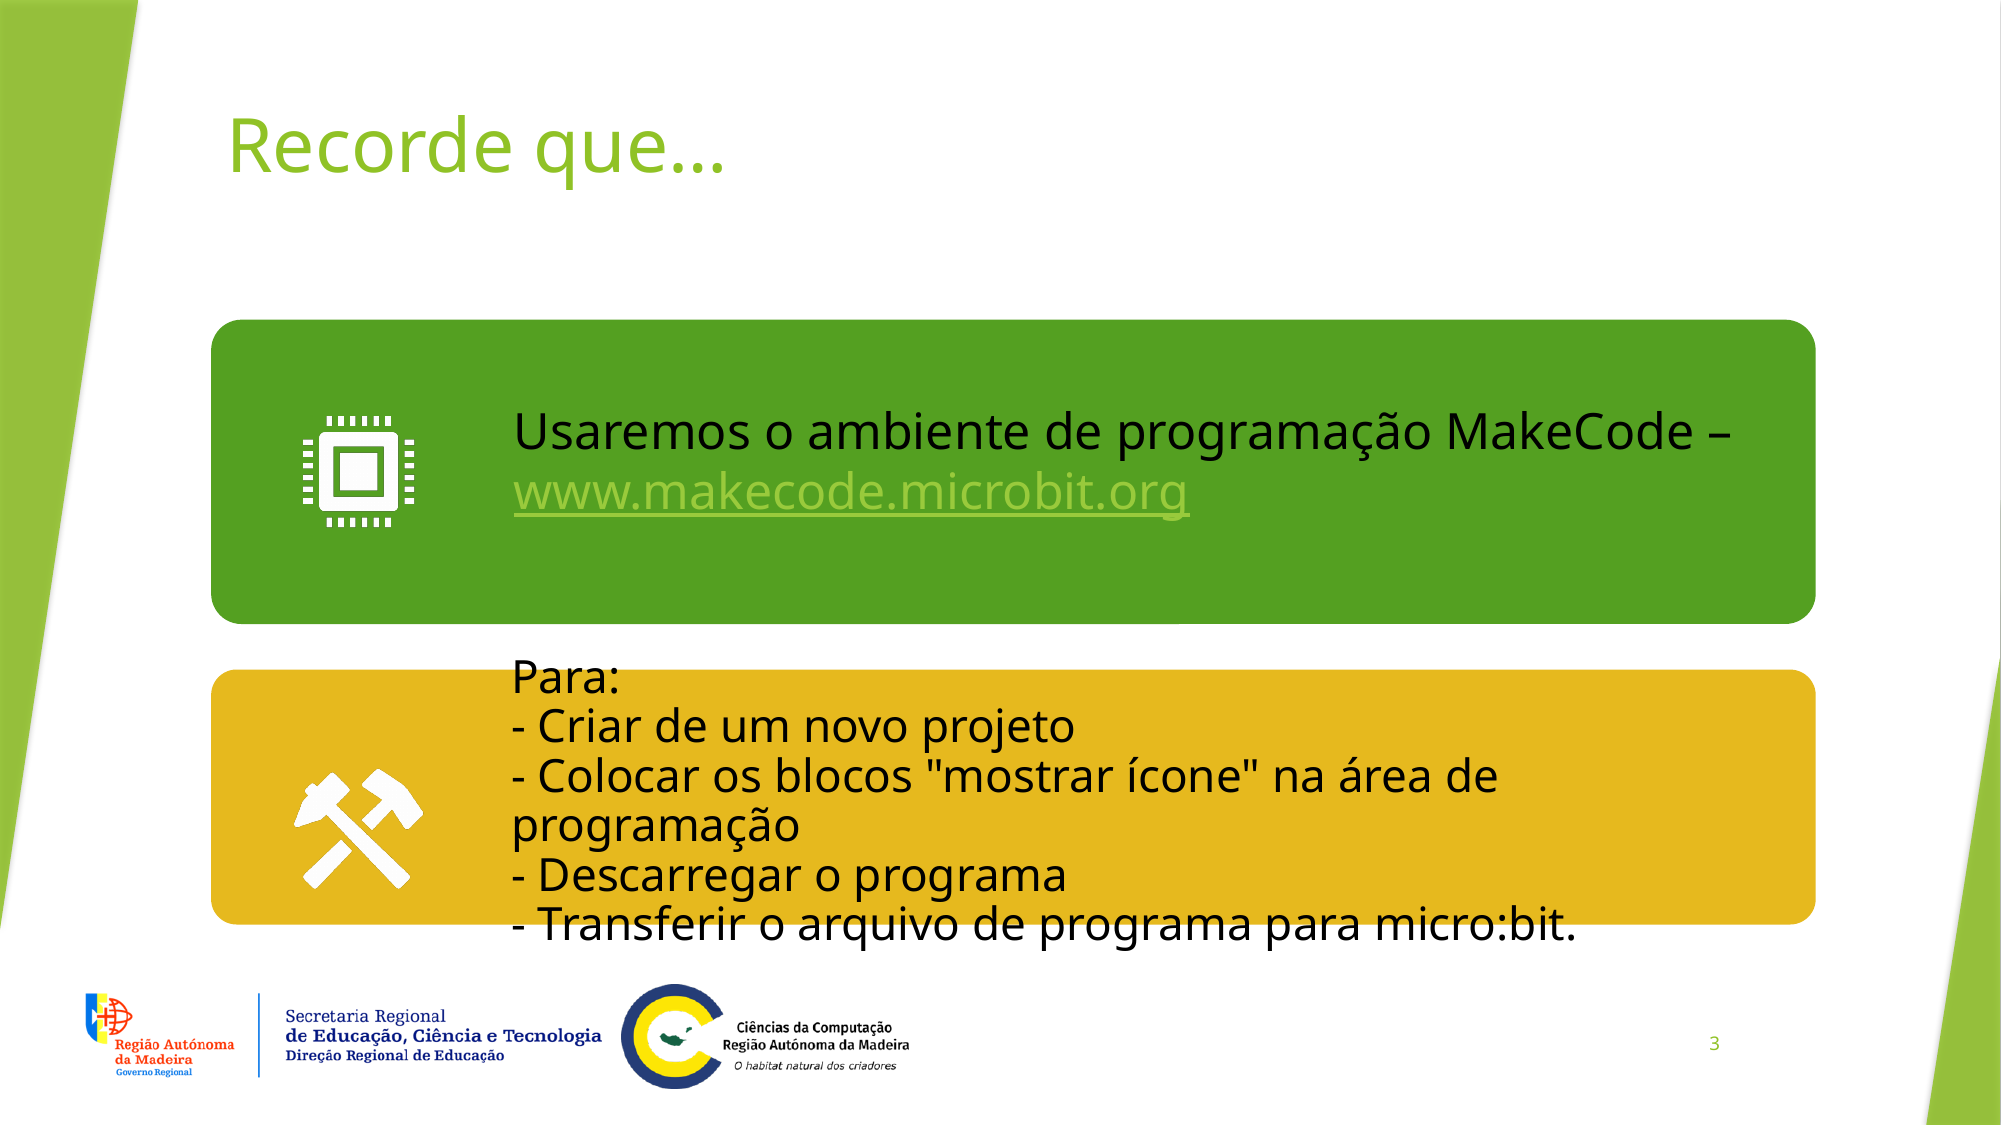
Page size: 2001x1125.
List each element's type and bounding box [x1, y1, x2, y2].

text_box [210, 319, 1817, 1015]
text_box [76, 983, 910, 1090]
text_box [0, 0, 2000, 1125]
